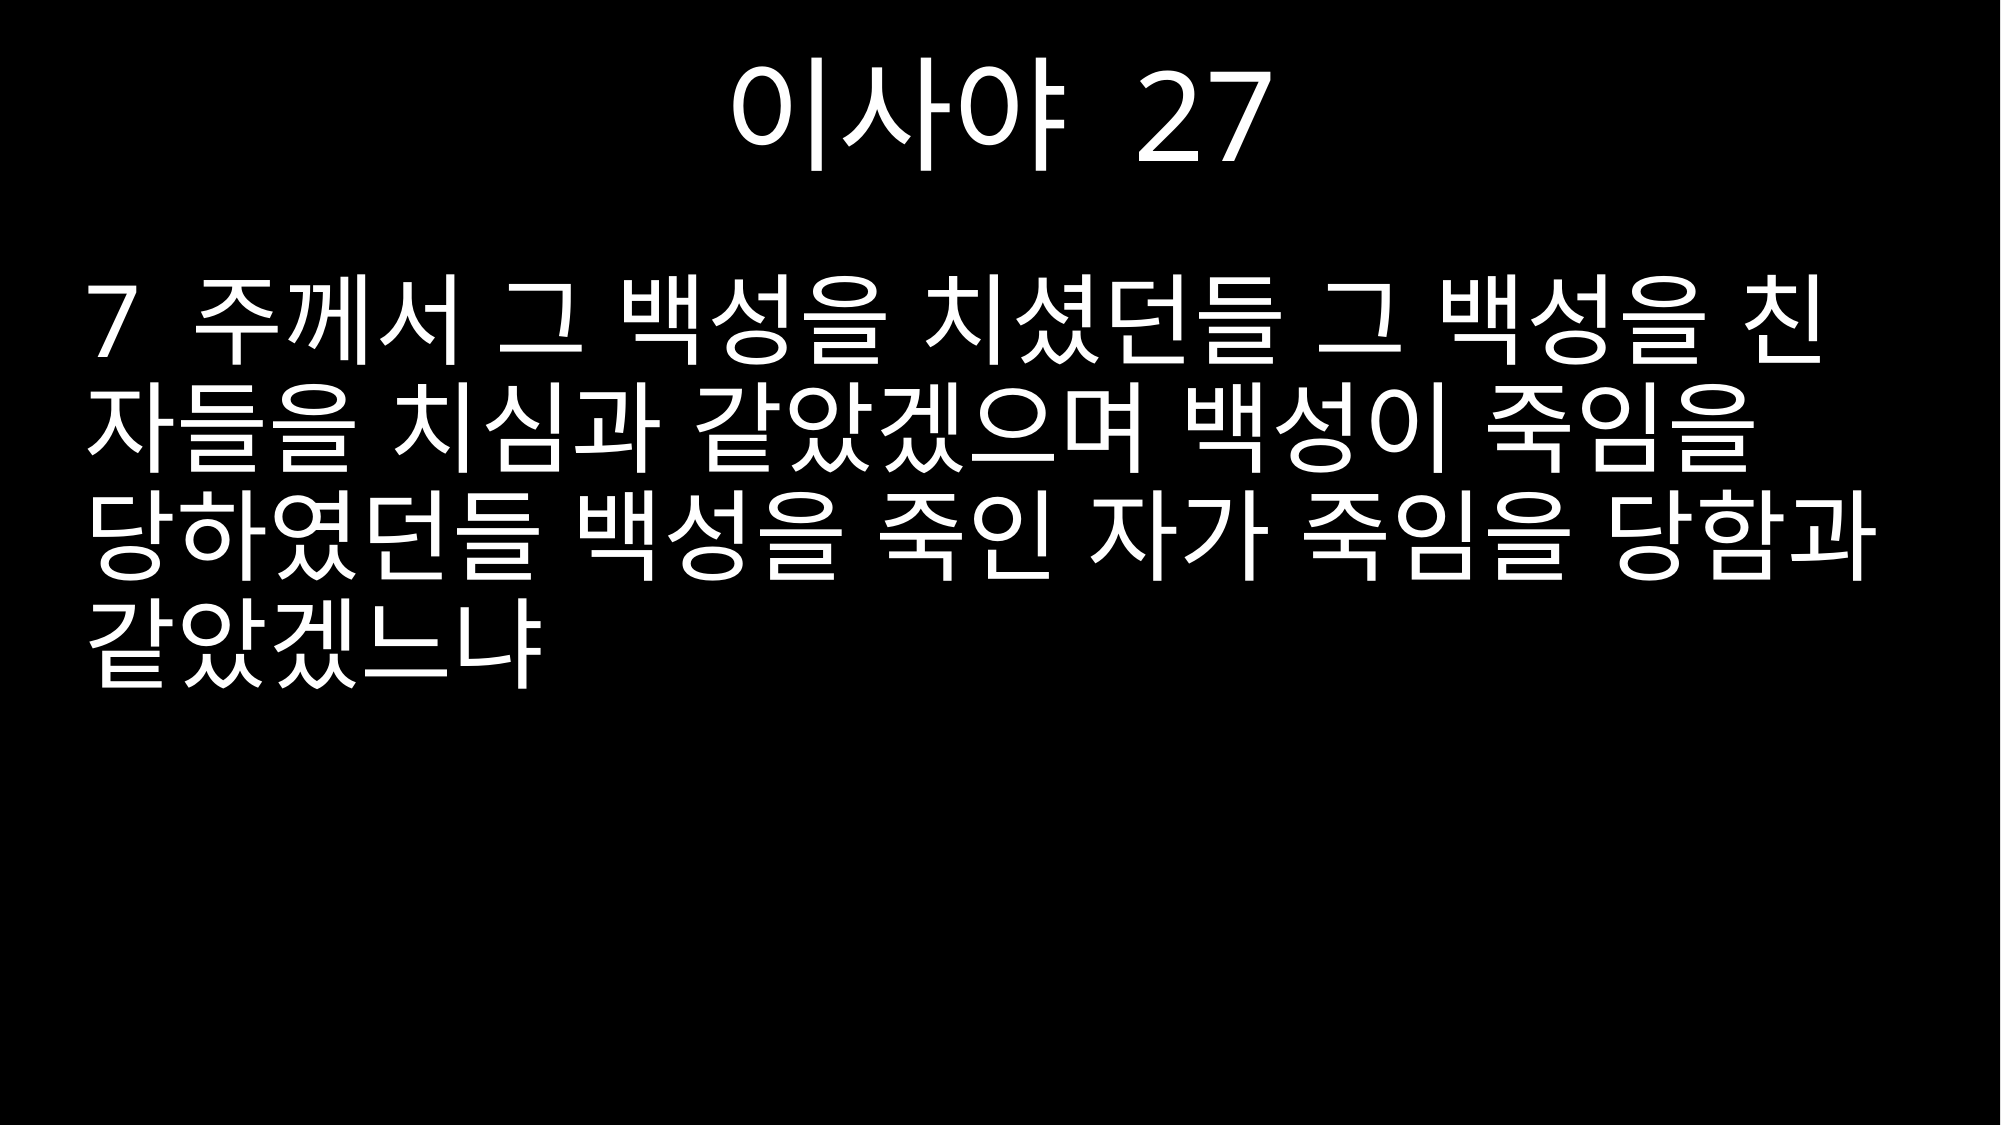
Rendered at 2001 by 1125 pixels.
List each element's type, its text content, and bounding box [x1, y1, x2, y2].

footer 이사야 27 [0, 32, 2000, 192]
list 7 주께서 그 백성을 치셨던들 그 백성을 친 자들을 치심과 같았겠으며 백성이 죽임을 당하였던들 백성을 죽인 자가 죽임을 당함과 같았겠느냐 [69, 263, 1953, 423]
picture [0, 0, 2001, 1125]
